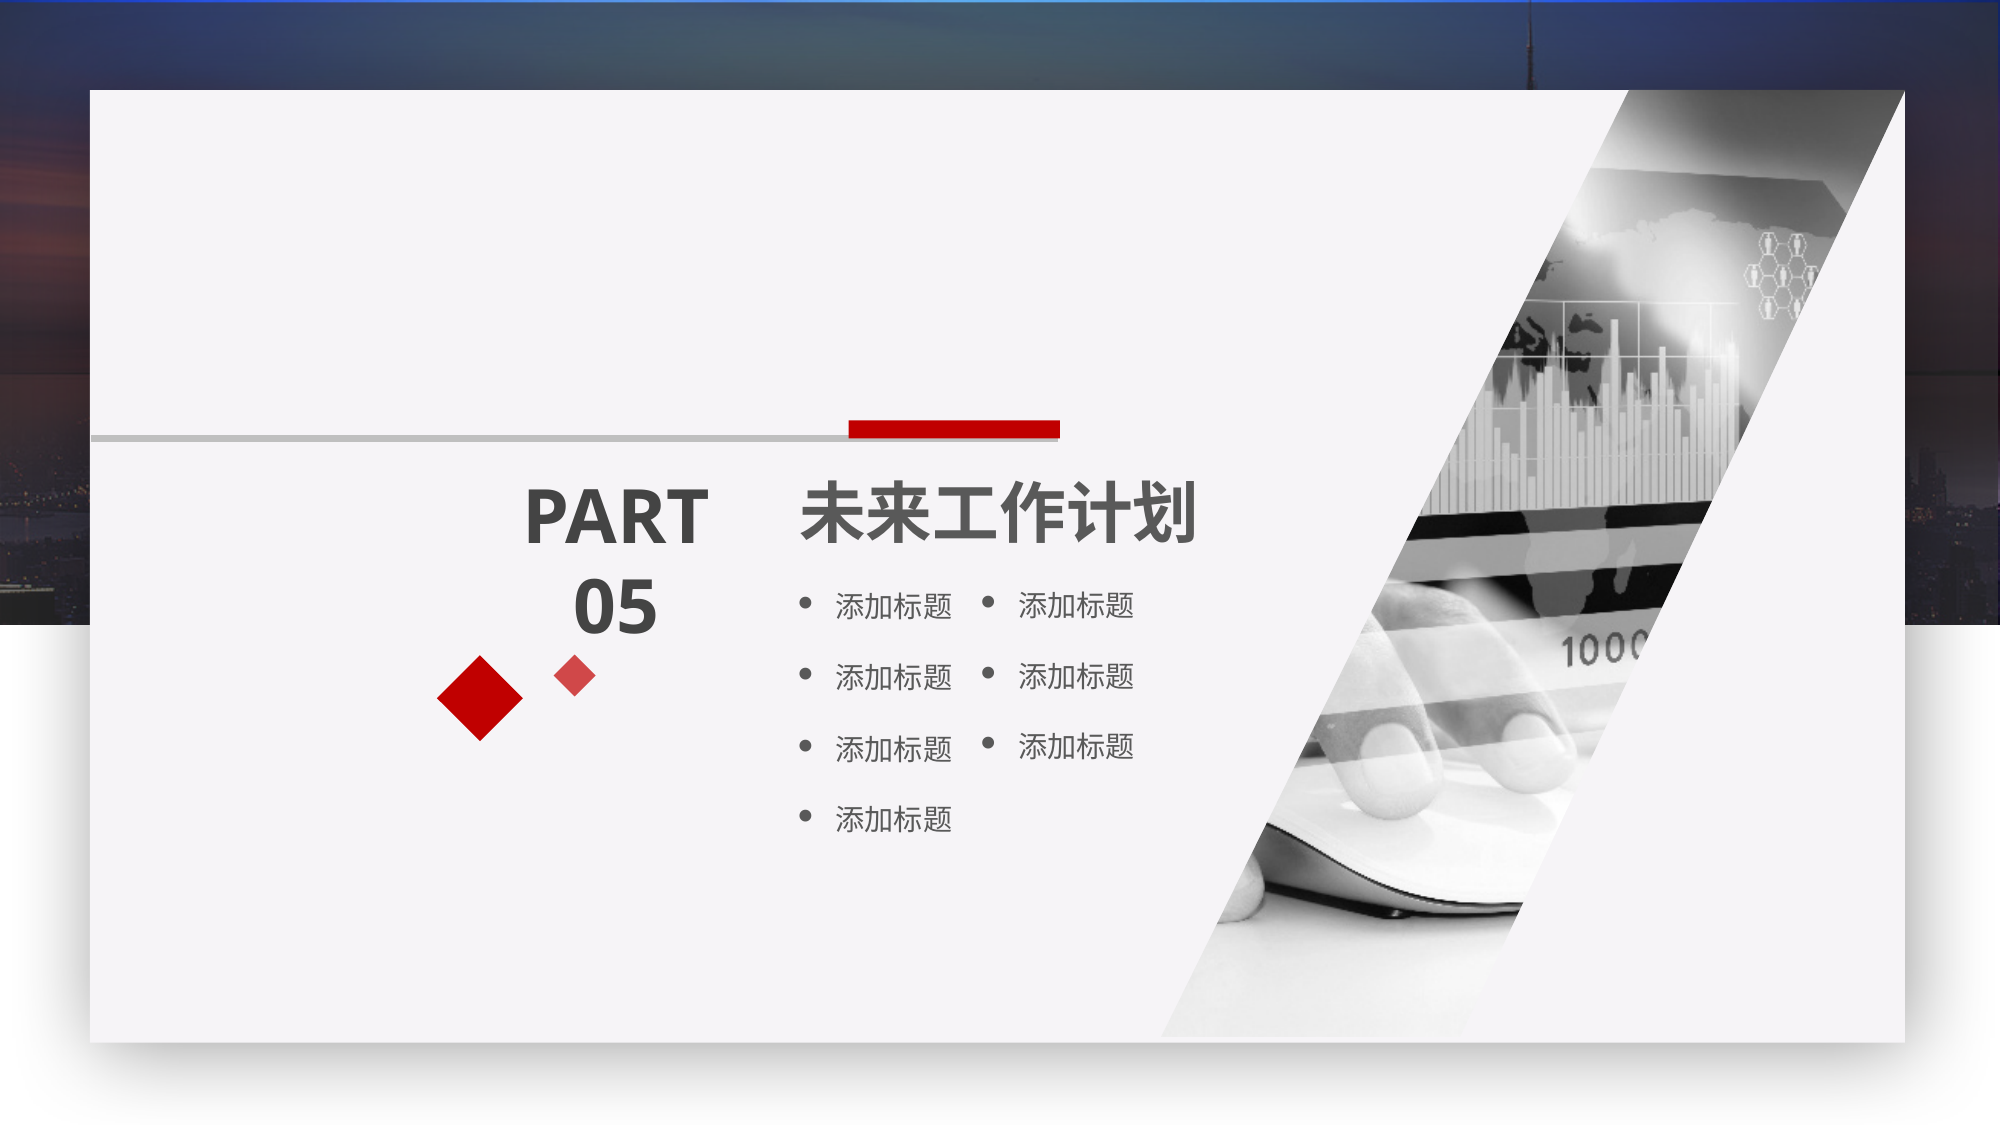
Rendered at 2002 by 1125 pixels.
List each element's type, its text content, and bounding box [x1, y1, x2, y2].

text_box 未来工作计划 [784, 463, 1155, 559]
picture [0, 0, 2000, 625]
text_box PART 05 [455, 460, 778, 656]
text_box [980, 586, 1240, 765]
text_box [797, 588, 1009, 837]
picture [1160, 89, 1906, 1038]
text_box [90, 420, 1061, 439]
text_box [436, 656, 523, 742]
text_box [553, 656, 596, 697]
